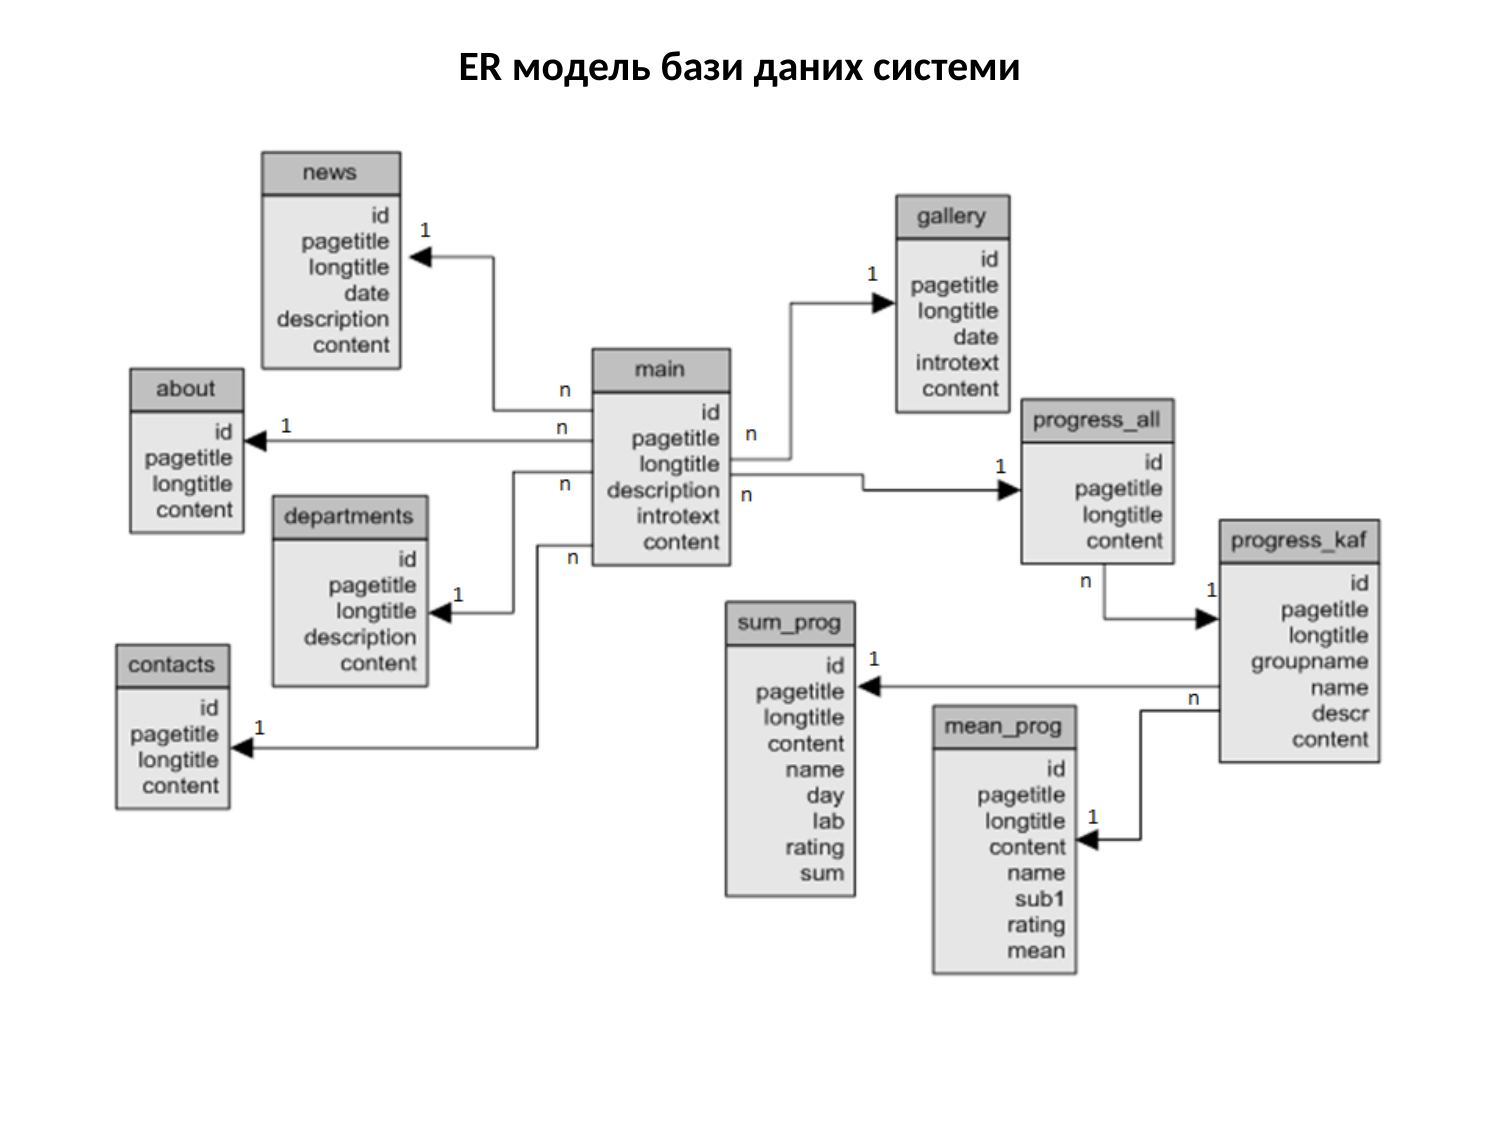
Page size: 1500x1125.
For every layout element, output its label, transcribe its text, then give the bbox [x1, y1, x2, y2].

list ER модель бази даних системи [64, 30, 1415, 1047]
picture [111, 148, 1388, 982]
